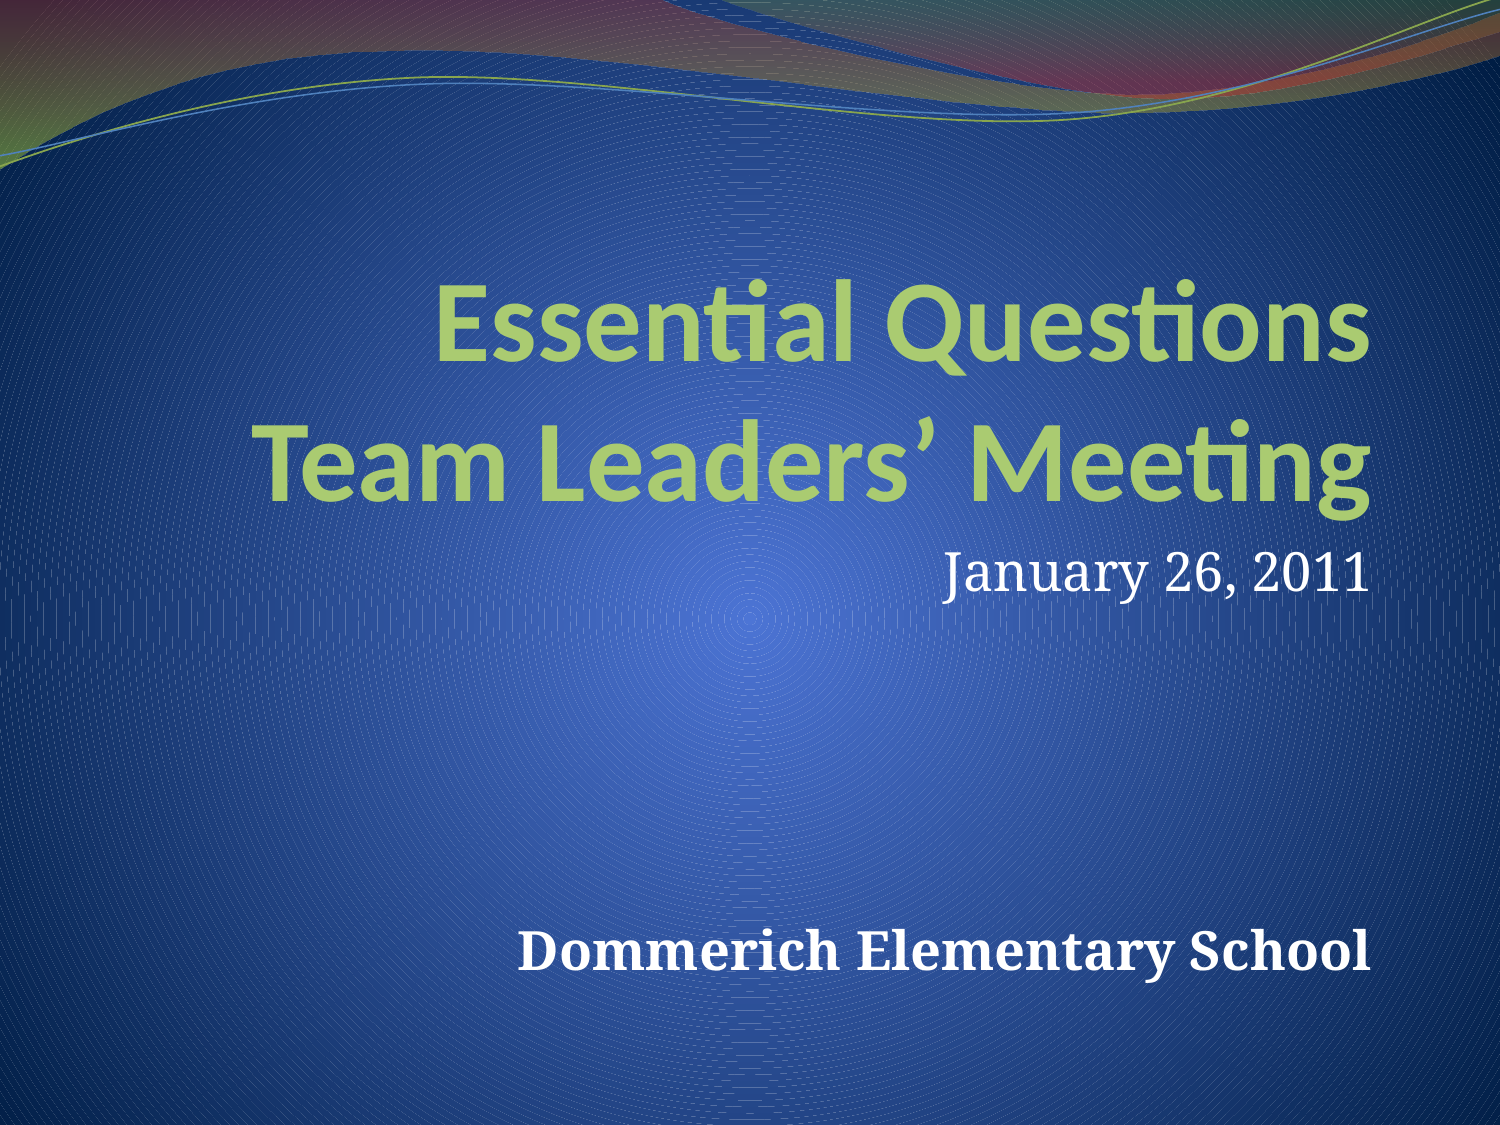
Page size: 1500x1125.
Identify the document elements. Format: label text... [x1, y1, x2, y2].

title Essential Questions Team Leaders’ Meeting [87, 224, 1376, 526]
subtitle January 26, 2011 Dommerich Elementary School [87, 529, 1377, 1038]
